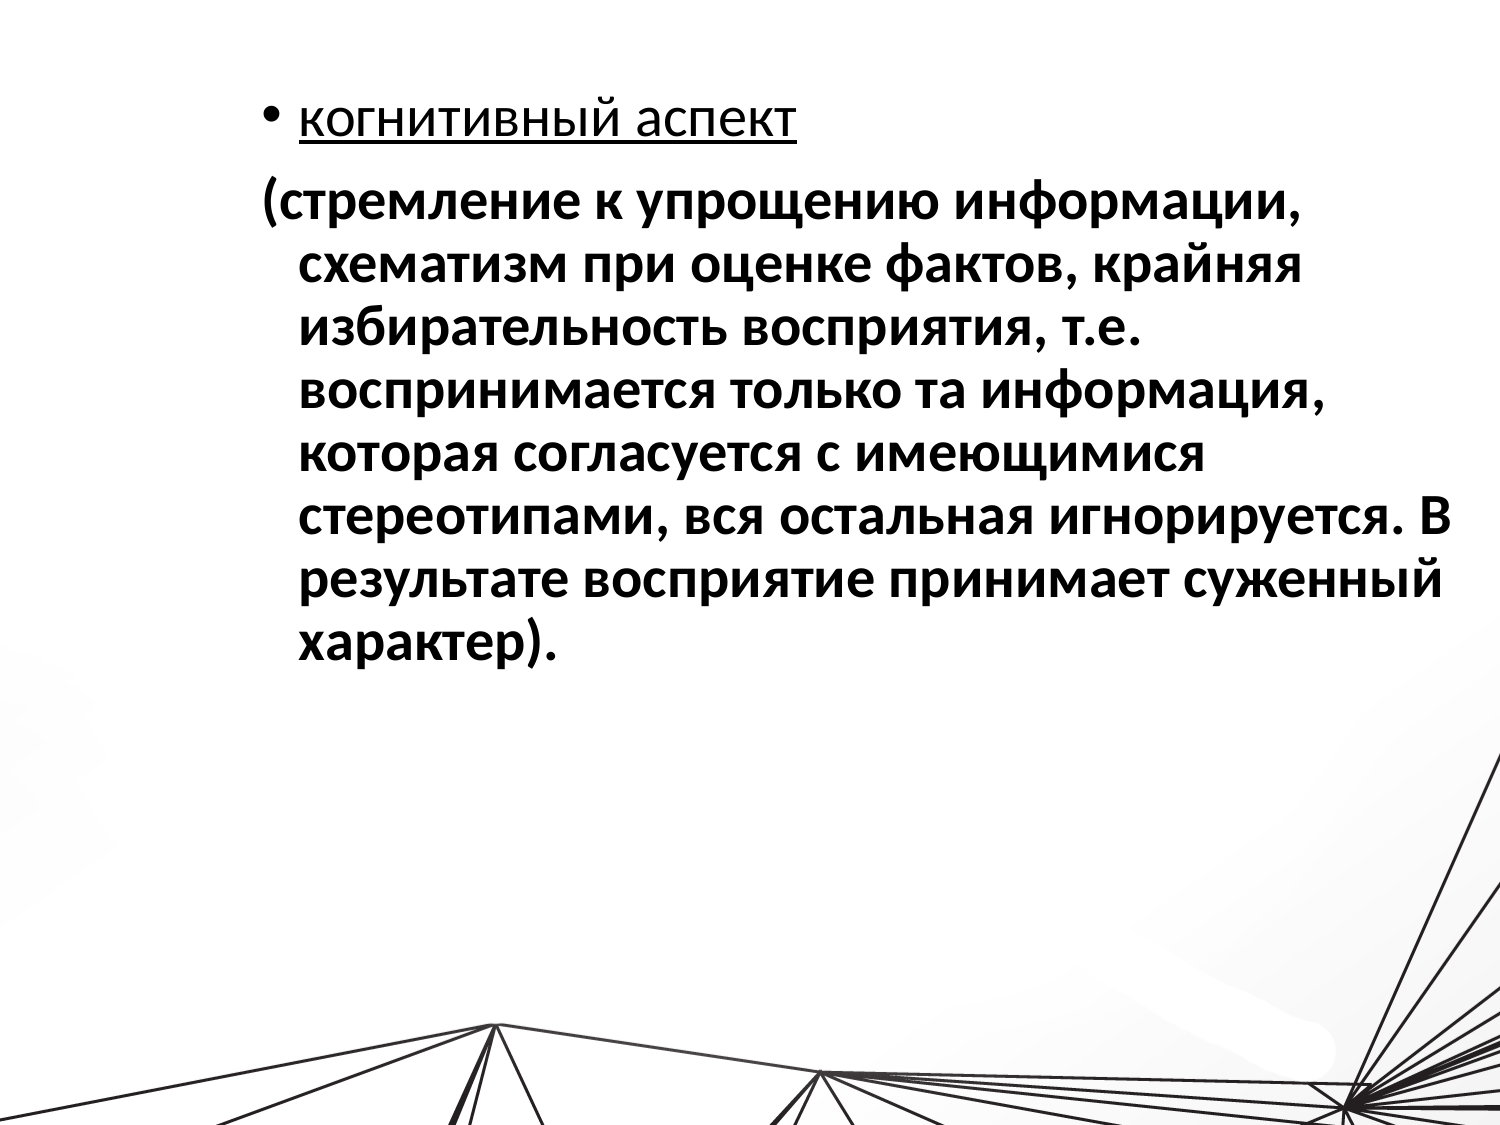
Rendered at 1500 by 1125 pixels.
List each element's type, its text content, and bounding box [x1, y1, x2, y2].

list когнитивный аспект (стремление к упрощению информации, схематизм при оценке фактов, крайняя избирательность восприятия, т.е. воспринимается только та информация, которая согласуется с имеющимися стереотипами, вся остальная игнорируется. В результате восприятие принимает суженный характер). [245, 77, 1476, 1024]
picture [0, 0, 1500, 1125]
